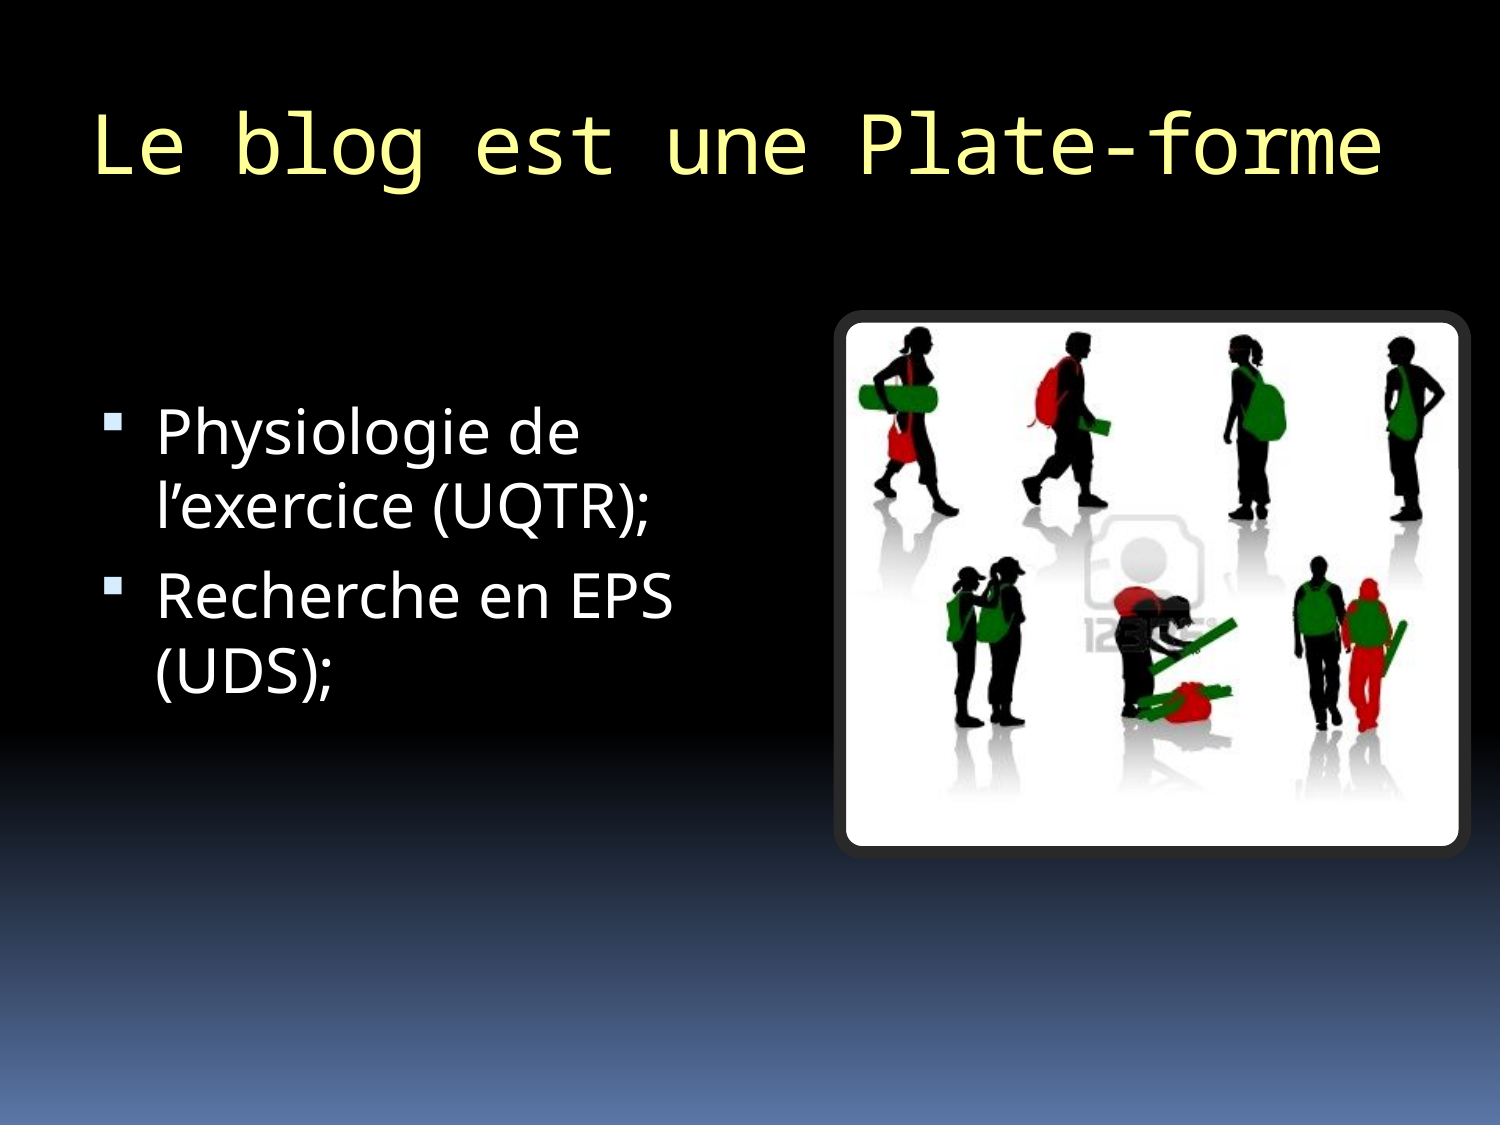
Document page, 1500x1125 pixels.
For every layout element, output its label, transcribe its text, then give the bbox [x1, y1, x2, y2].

title Le blog est une Plate-forme [75, 83, 1425, 234]
list Physiologie de l’exercice (UQTR); Recherche en EPS (UDS); [23, 384, 797, 821]
picture [839, 315, 1466, 853]
